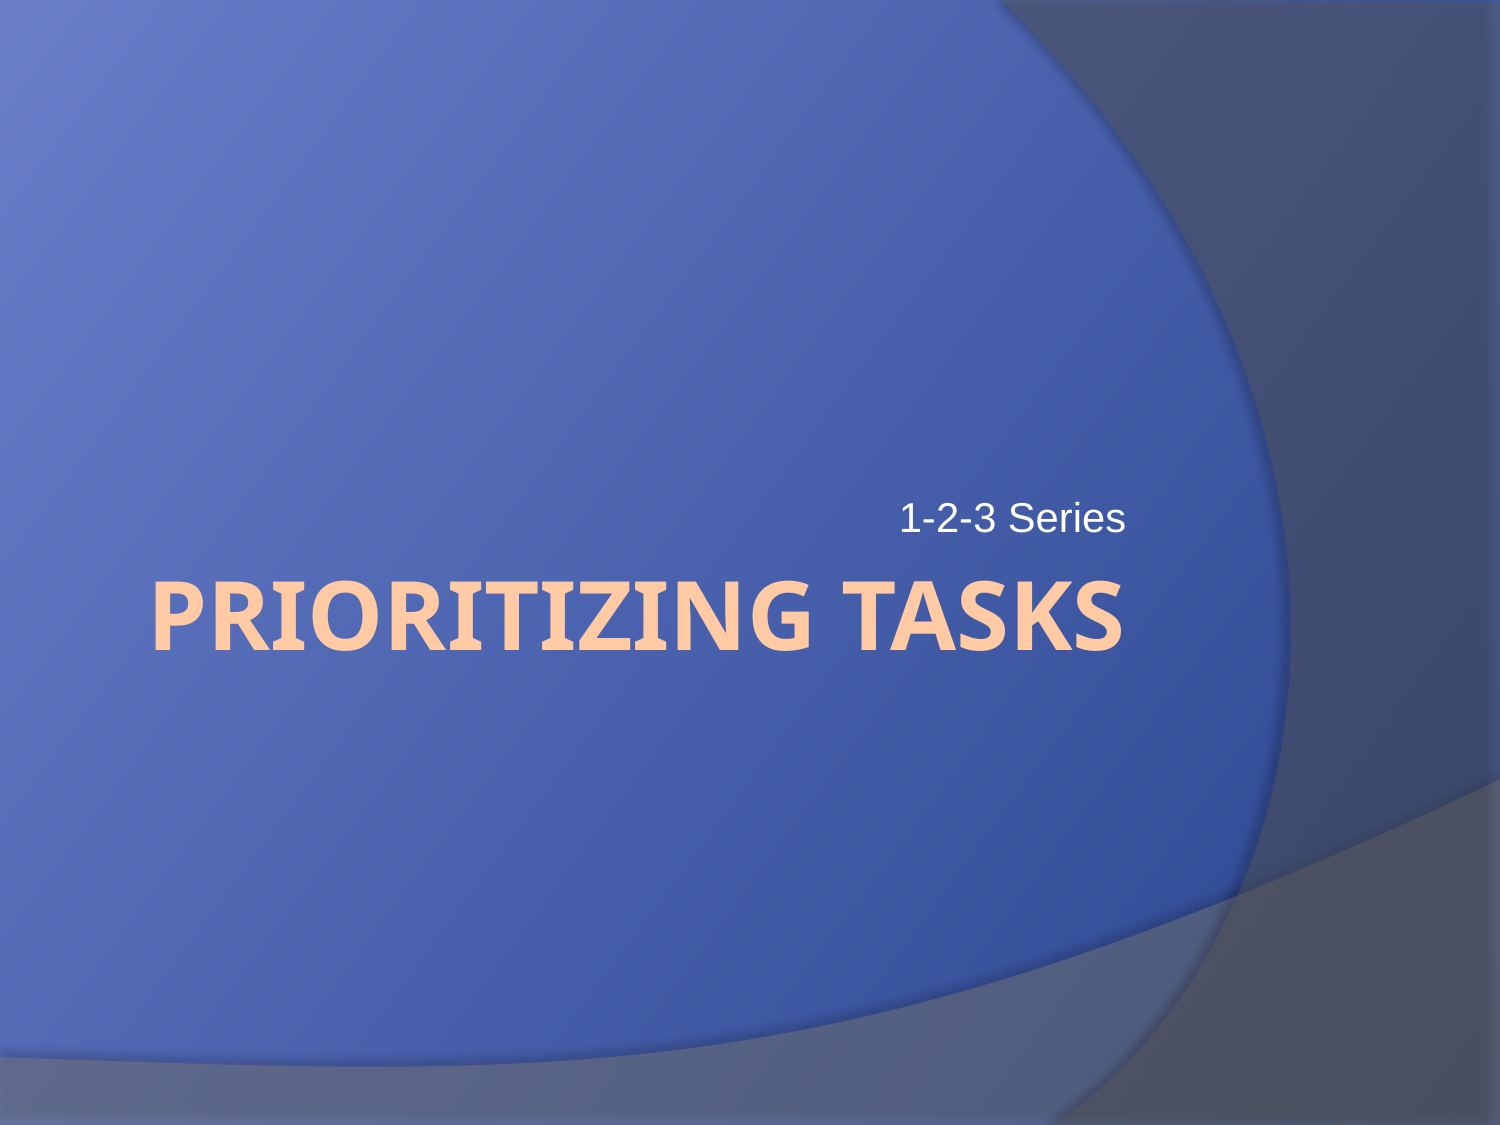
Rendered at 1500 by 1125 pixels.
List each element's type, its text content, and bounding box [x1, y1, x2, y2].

subtitle 1-2-3 Series [71, 253, 1134, 541]
title Prioritizing Tasks [70, 547, 1134, 925]
